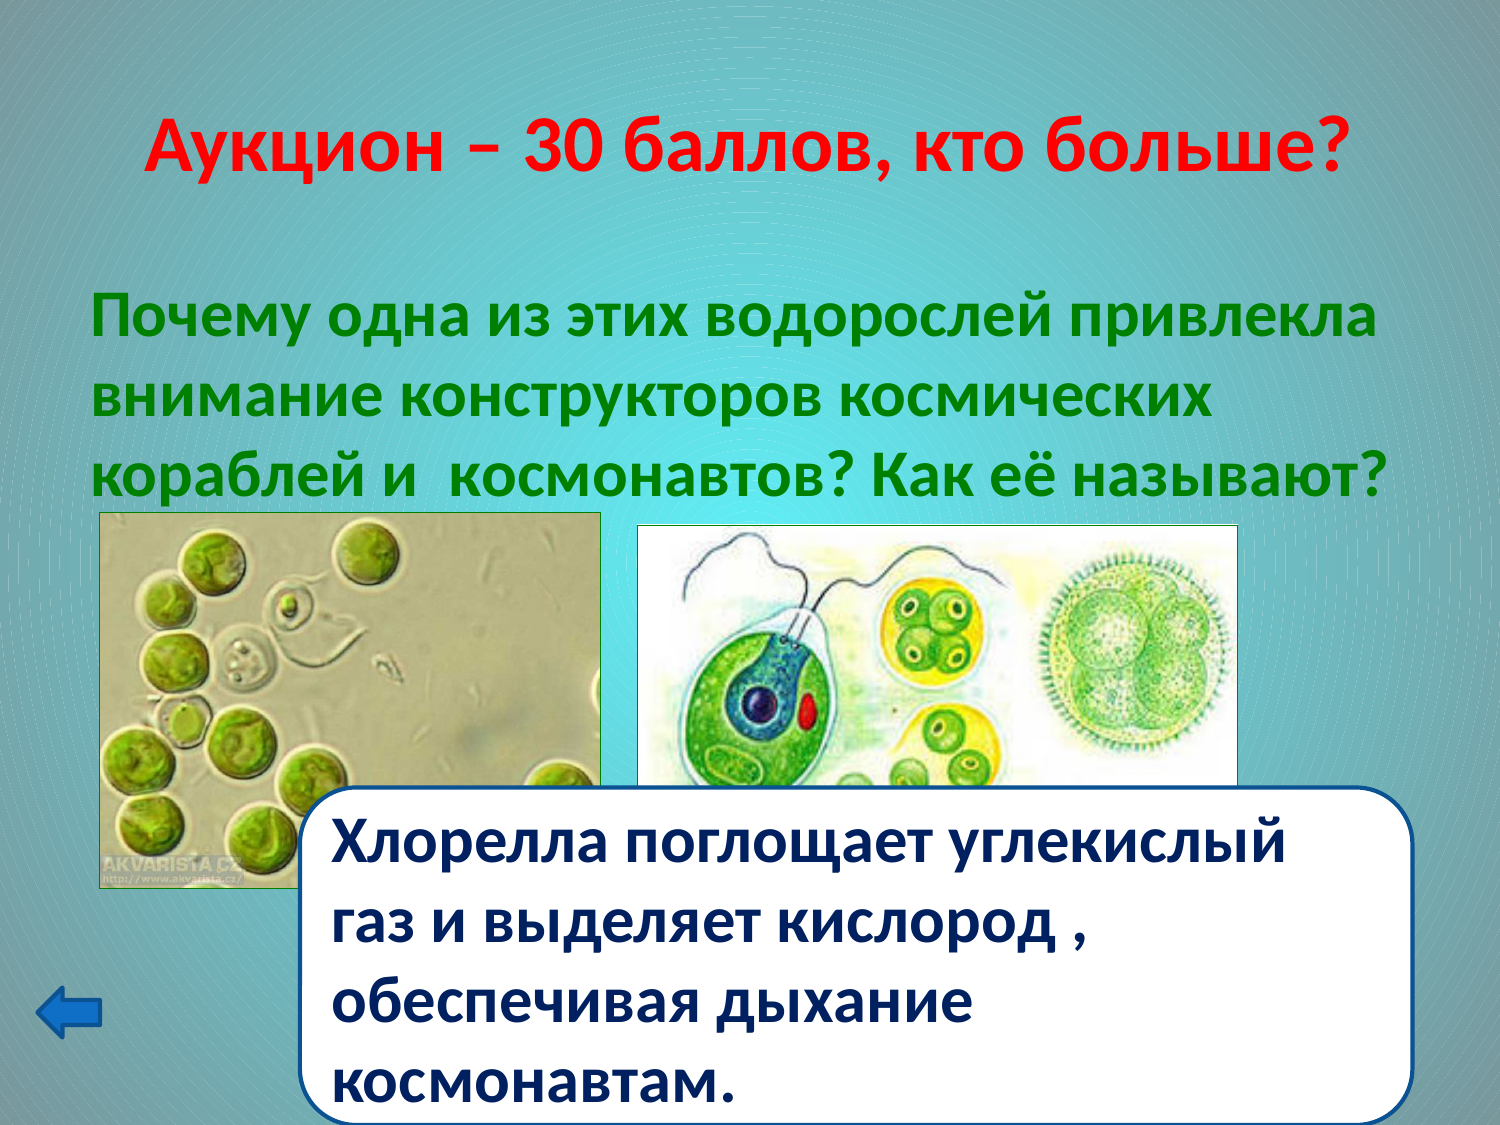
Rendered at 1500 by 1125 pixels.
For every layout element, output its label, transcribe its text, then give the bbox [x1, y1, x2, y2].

picture [637, 524, 1238, 860]
title Аукцион – 30 баллов, кто больше? [75, 45, 1425, 233]
text_box [35, 985, 103, 1040]
text_box Хлорелла поглощает углекислый газ и выделяет кислород , обеспечивая дыхание космонавтам. [297, 785, 1415, 1125]
list Почему одна из этих водорослей привлекла внимание конструкторов космических кораблей и космонавтов? Как её называют? [75, 262, 1425, 1005]
picture [99, 512, 601, 889]
